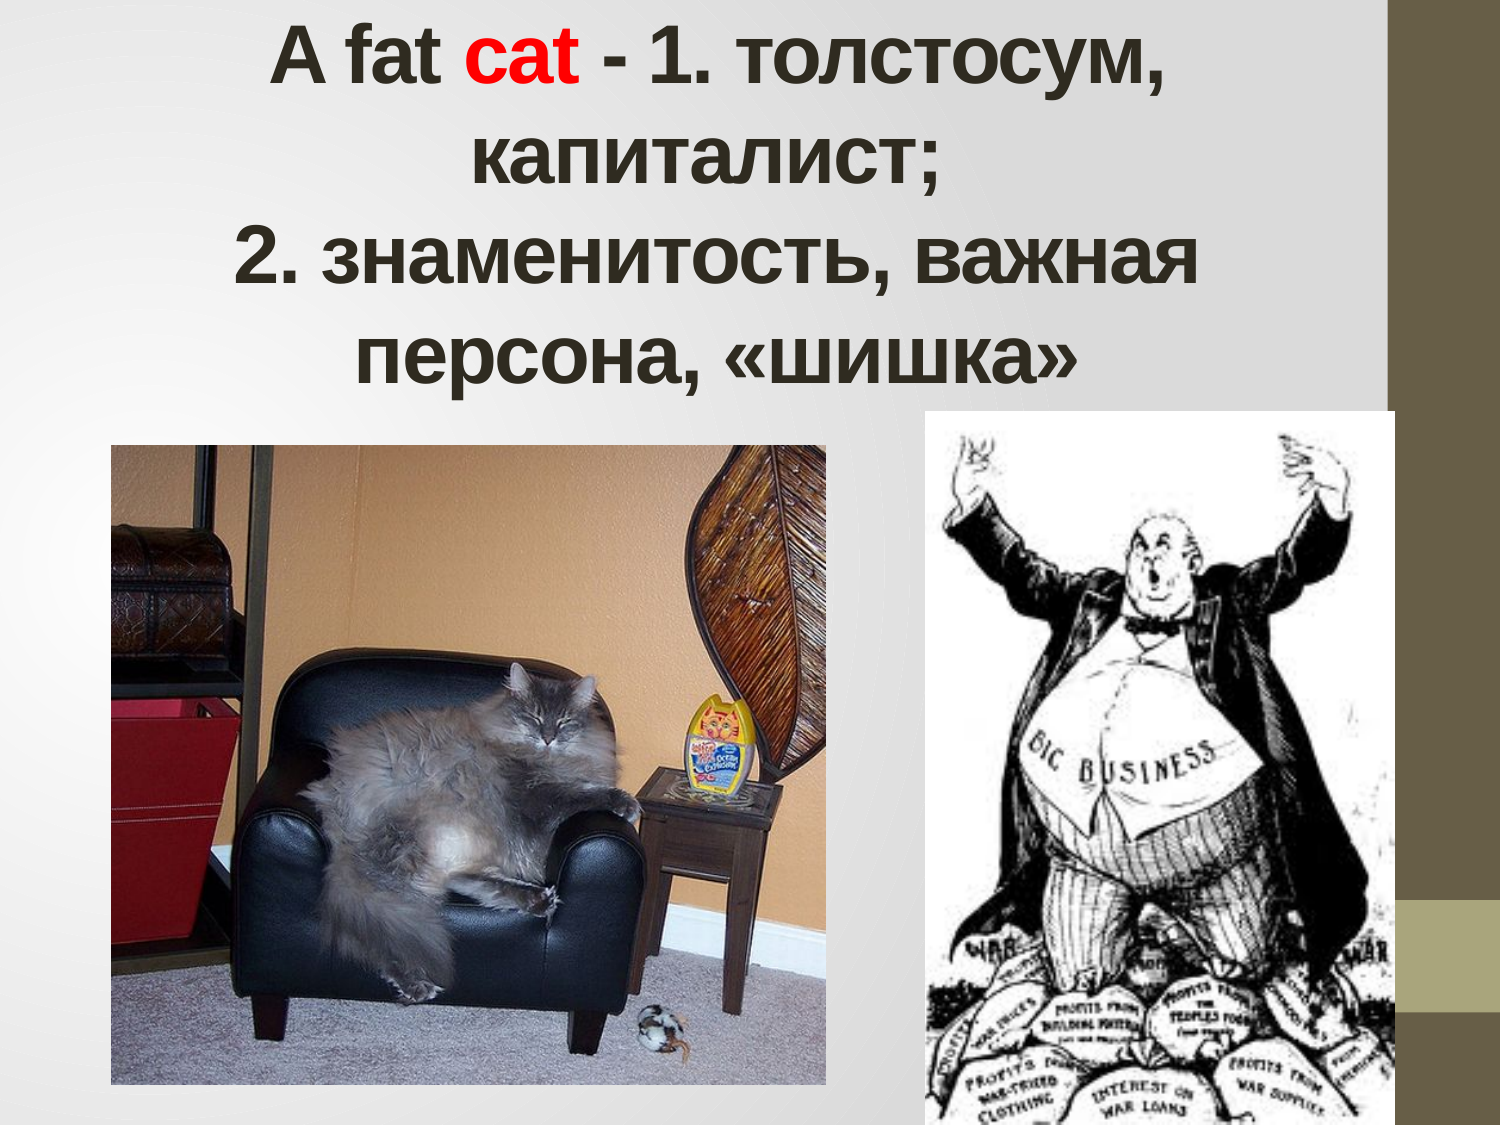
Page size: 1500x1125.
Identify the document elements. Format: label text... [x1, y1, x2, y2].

title A fat cat - 1. толстосум, капиталист; 2. знаменитость, важная персона, «шишка» [46, 70, 1388, 411]
picture [111, 444, 826, 1085]
picture [925, 411, 1395, 1125]
